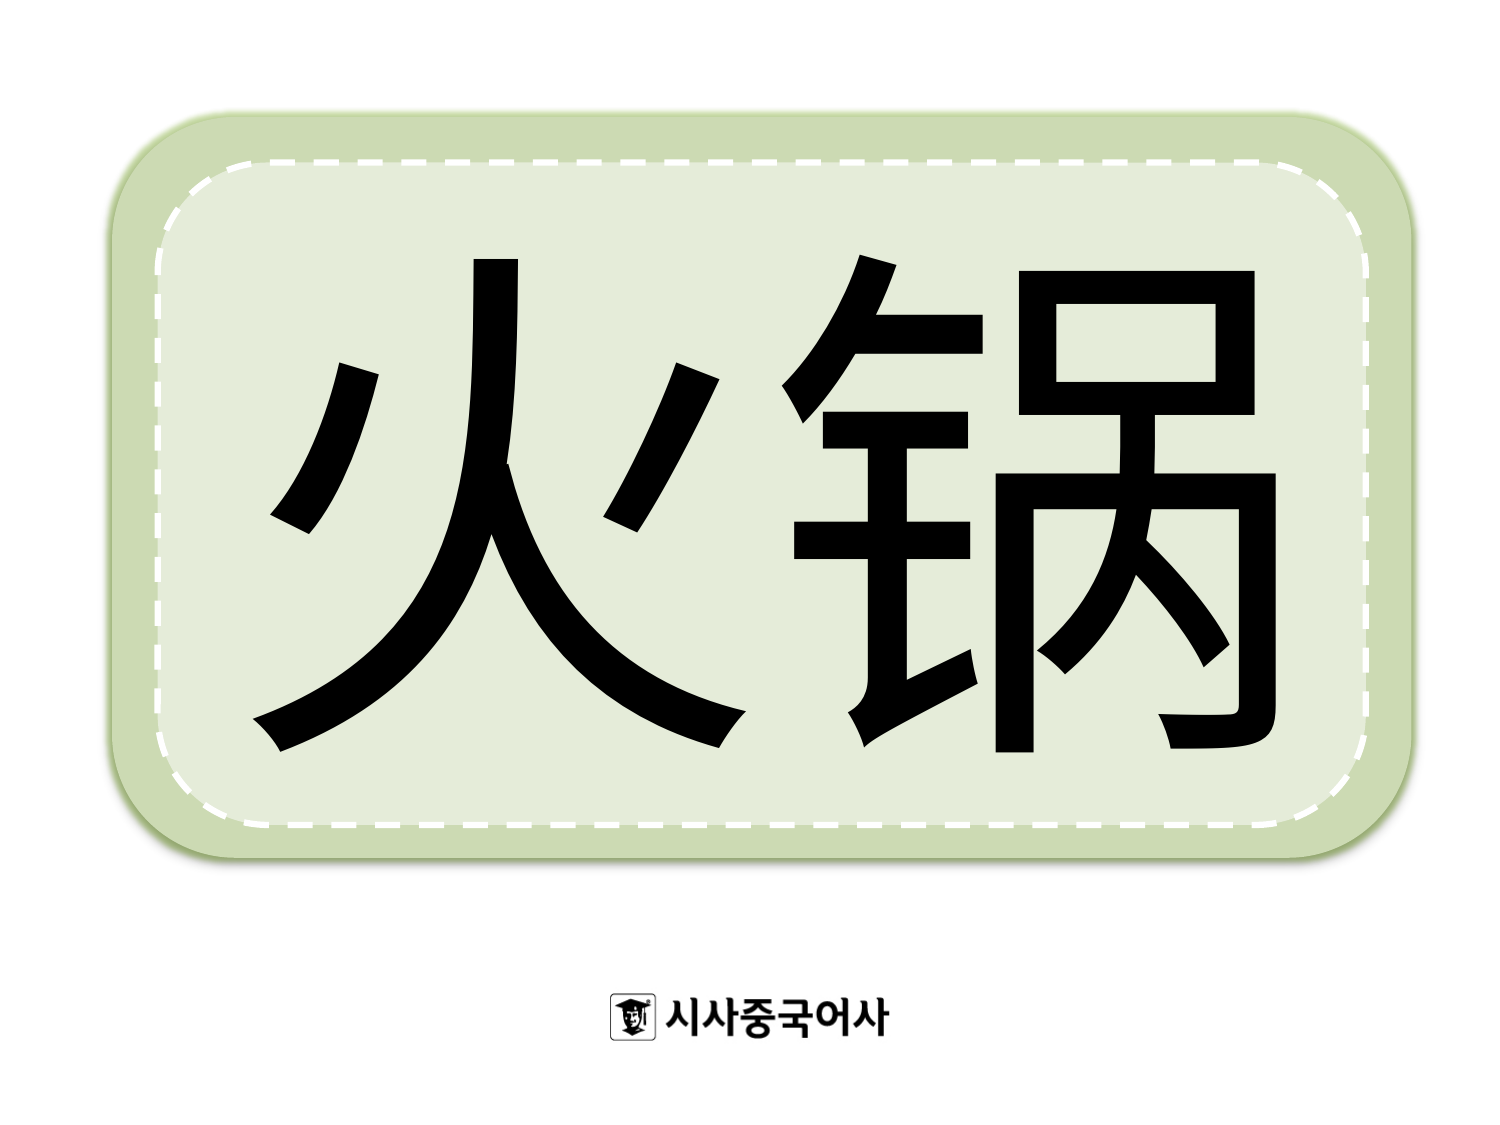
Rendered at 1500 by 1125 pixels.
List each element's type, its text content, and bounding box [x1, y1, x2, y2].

picture [602, 987, 898, 1047]
text_box 火锅 [162, 160, 1371, 824]
